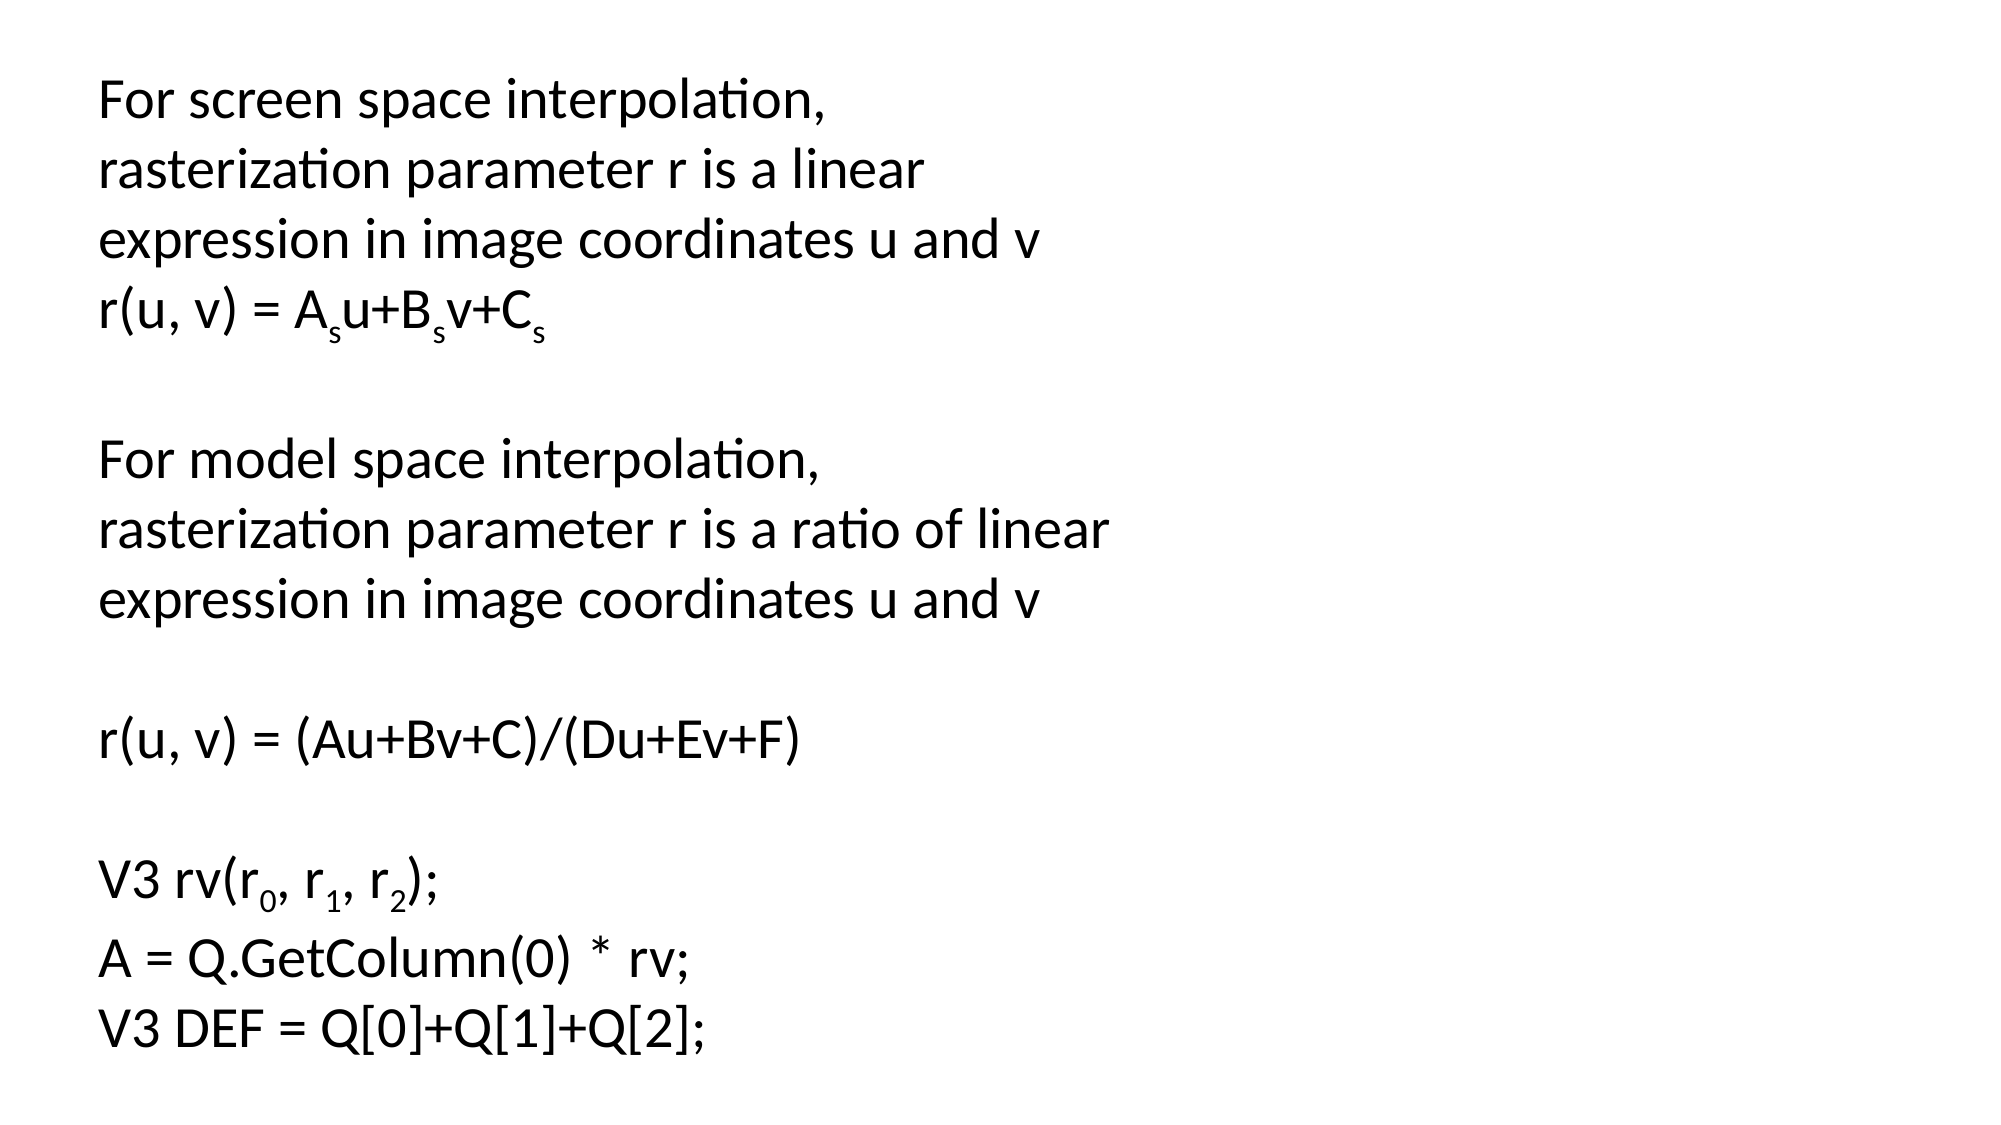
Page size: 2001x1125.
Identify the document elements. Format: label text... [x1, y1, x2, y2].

text_box For screen space interpolation, rasterization parameter r is a linear expression in image coordinates u and v r(u, v) = Asu+Bsv+Cs For model space interpolation, rasterization parameter r is a ratio of linear expression in image coordinates u and v r(u, v) = (Au+Bv+C)/(Du+Ev+F) V3 rv(r0, r1, r2); A = Q.GetColumn(0) * rv; V3 DEF = Q[0]+Q[1]+Q[2]; [84, 52, 1139, 1067]
